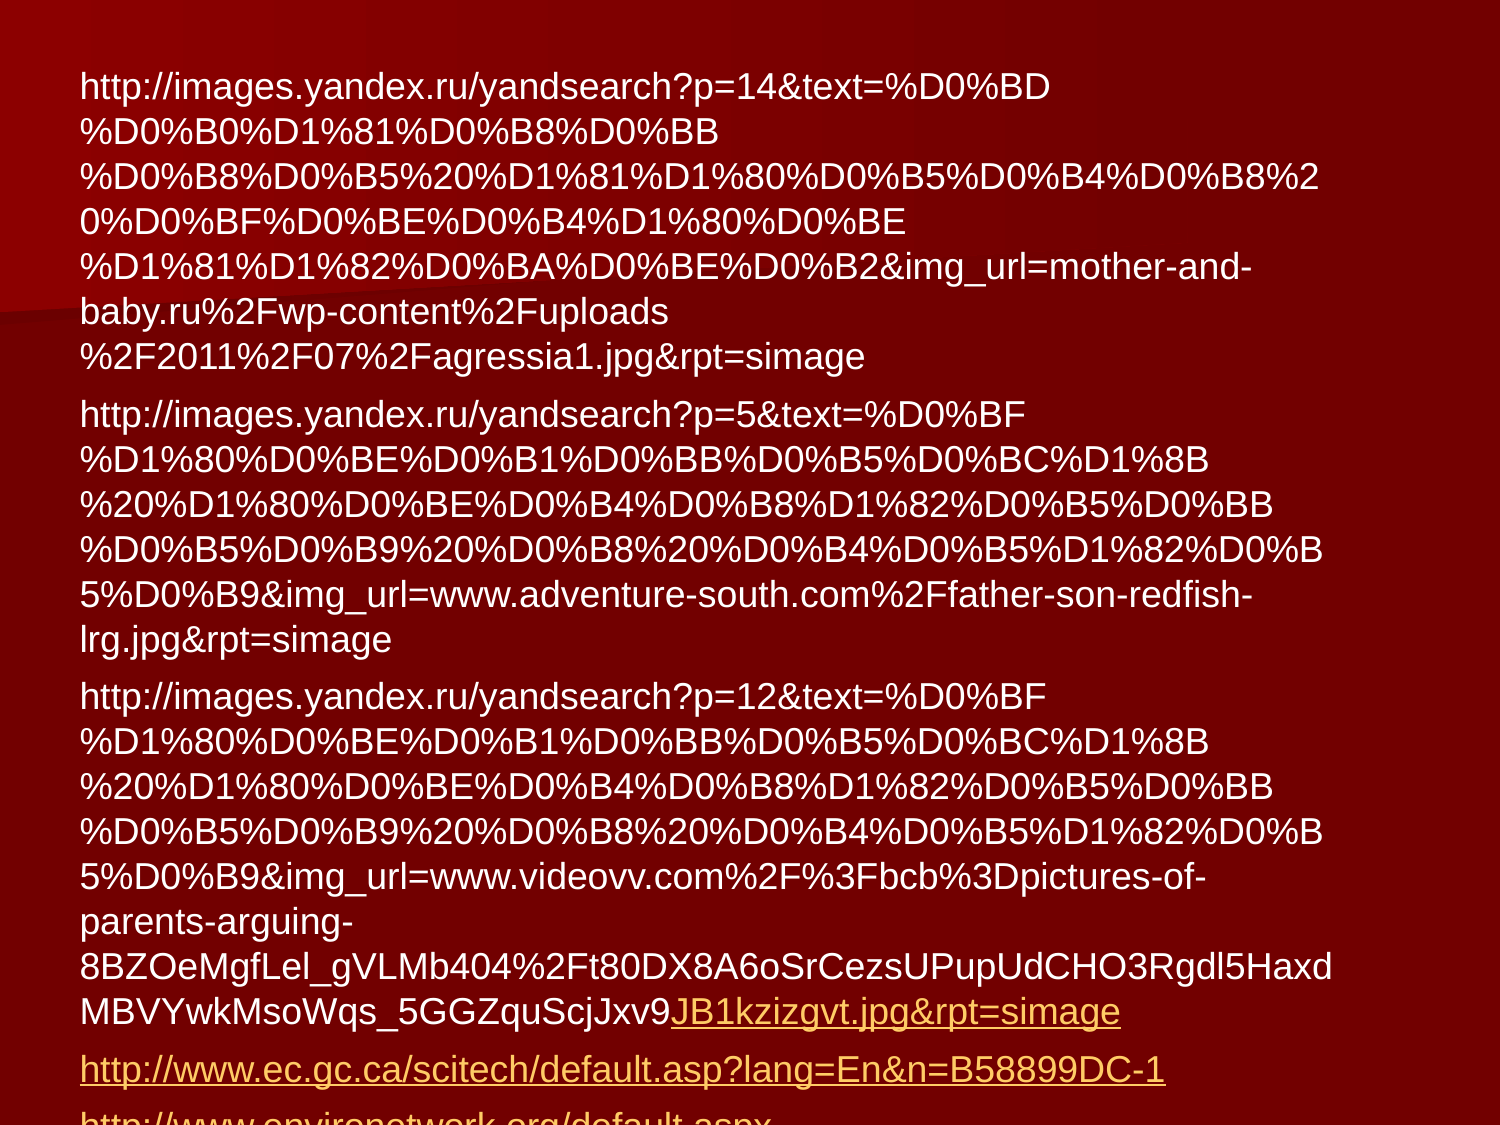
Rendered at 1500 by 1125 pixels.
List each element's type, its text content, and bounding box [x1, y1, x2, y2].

text_box http://images.yandex.ru/yandsearch?p=14&text=%D0%BD%D0%B0%D1%81%D0%B8%D0%BB%D0%B8%D0%B5%20%D1%81%D1%80%D0%B5%D0%B4%D0%B8%20%D0%BF%D0%BE%D0%B4%D1%80%D0%BE%D1%81%D1%82%D0%BA%D0%BE%D0%B2&img_url=mother-and-baby.ru%2Fwp-content%2Fuploads%2F2011%2F07%2Fagressia1.jpg&rpt=simage http://images.yandex.ru/yandsearch?p=5&text=%D0%BF%D1%80%D0%BE%D0%B1%D0%BB%D0%B5%D0%BC%D1%8B%20%D1%80%D0%BE%D0%B4%D0%B8%D1%82%D0%B5%D0%BB%D0%B5%D0%B9%20%D0%B8%20%D0%B4%D0%B5%D1%82%D0%B5%D0%B9&img_url=www.adventure-south.com%2Ffather-son-redfish-lrg.jpg&rpt=simage http://images.yandex.ru/yandsearch?p=12&text=%D0%BF%D1%80%D0%BE%D0%B1%D0%BB%D0%B5%D0%BC%D1%8B%20%D1%80%D0%BE%D0%B4%D0%B8%D1%82%D0%B5%D0%BB%D0%B5%D0%B9%20%D0%B8%20%D0%B4%D0%B5%D1%82%D0%B5%D0%B9&img_url=www.videovv.com%2F%3Fbcb%3Dpictures-of-parents-arguing-8BZOeMgfLel_gVLMb404%2Ft80DX8A6oSrCezsUPupUdCHO3Rgdl5HaxdMBVYwkMsoWqs_5GGZquScjJxv9JB1kzizgvt.jpg&rpt=simage http://www.ec.gc.ca/scitech/default.asp?lang=En&n=B58899DC-1 http://www.environetwork.org/default.aspx http://home.luna.nl/~benne/pp/eur/uk/index.htm [64, 54, 1353, 1125]
